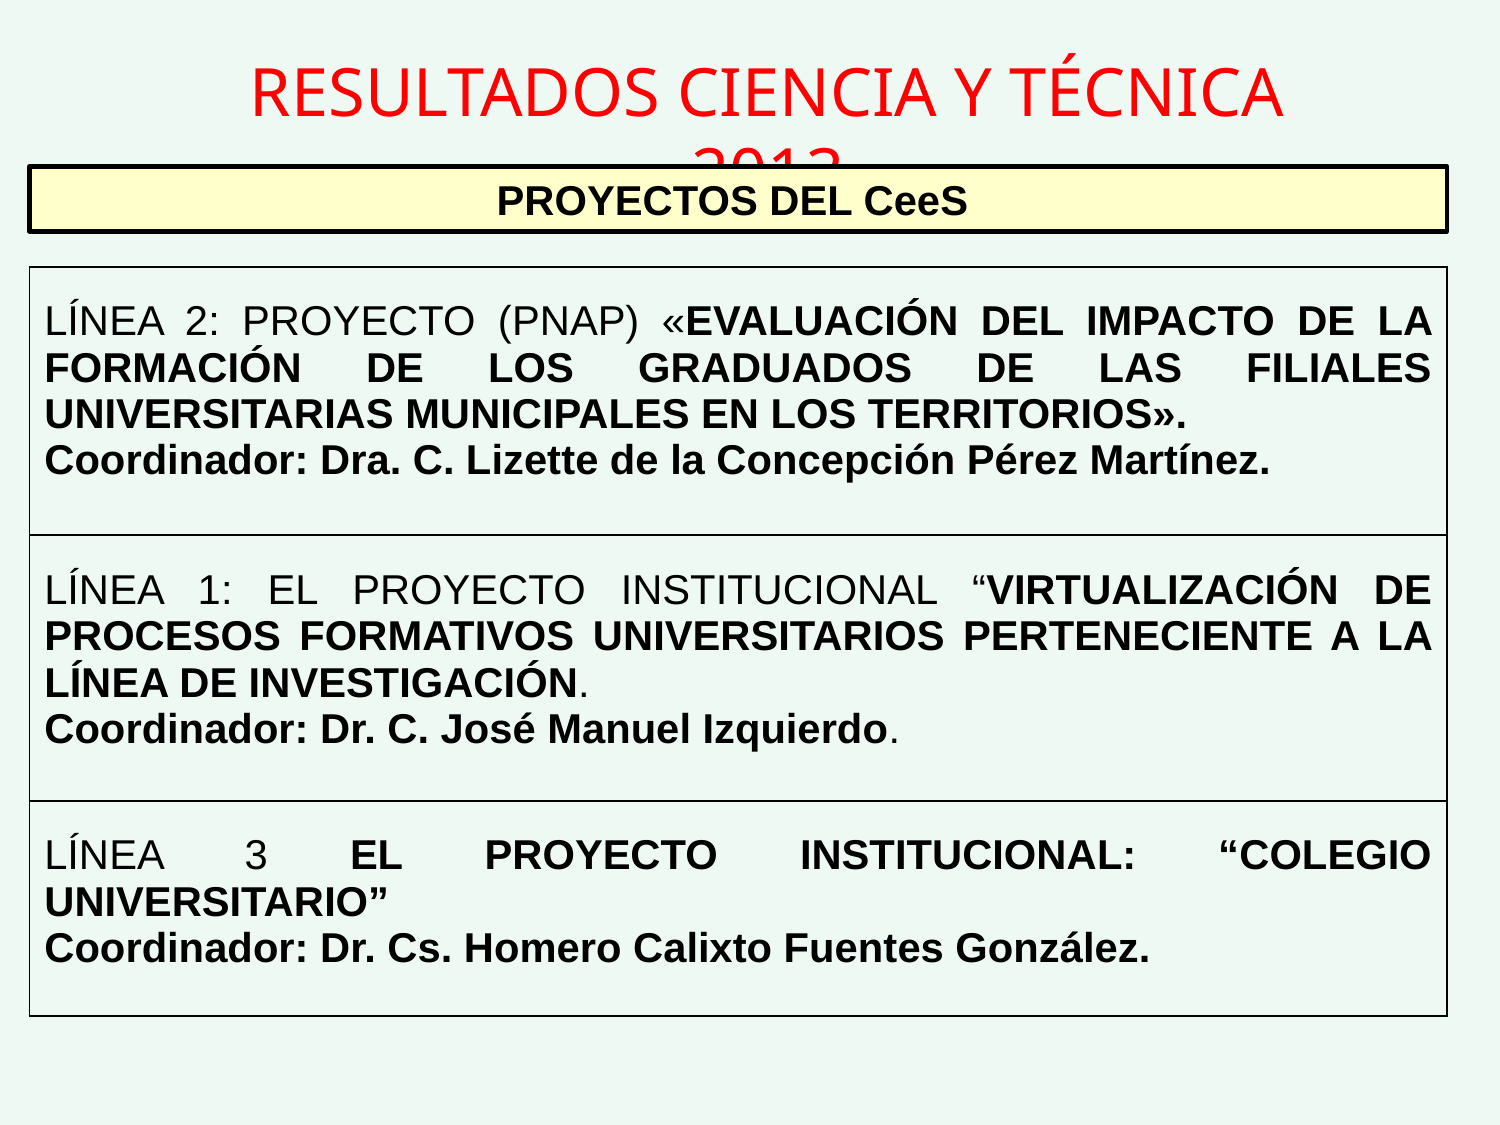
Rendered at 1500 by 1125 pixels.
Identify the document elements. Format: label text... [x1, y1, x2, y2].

text_box PROYECTOS DEL CeeS [29, 166, 1447, 232]
table_cell LÍNEA 1: EL PROYECTO INSTITUCIONAL “VIRTUALIZACIÓN DE PROCESOS FORMATIVOS UNIVERSITARIOS PERTENECIENTE A LA LÍNEA DE INVESTIGACIÓN. Coordinador: Dr. C. José Manuel Izquierdo. [30, 536, 1446, 800]
table_header LÍNEA 2: PROYECTO (PNAP) «EVALUACIÓN DEL IMPACTO DE LA FORMACIÓN DE LOS GRADUADOS DE LAS FILIALES UNIVERSITARIAS MUNICIPALES EN LOS TERRITORIOS». Coordinador: Dra. C. Lizette de la Concepción Pérez Martínez. [30, 268, 1446, 534]
table_cell LÍNEA 3 EL PROYECTO INSTITUCIONAL: “COLEGIO UNIVERSITARIO” Coordinador: Dr. Cs. Homero Calixto Fuentes González. [30, 802, 1446, 1015]
text_box RESULTADOS CIENCIA Y TÉCNICA 2013 [206, 42, 1330, 166]
